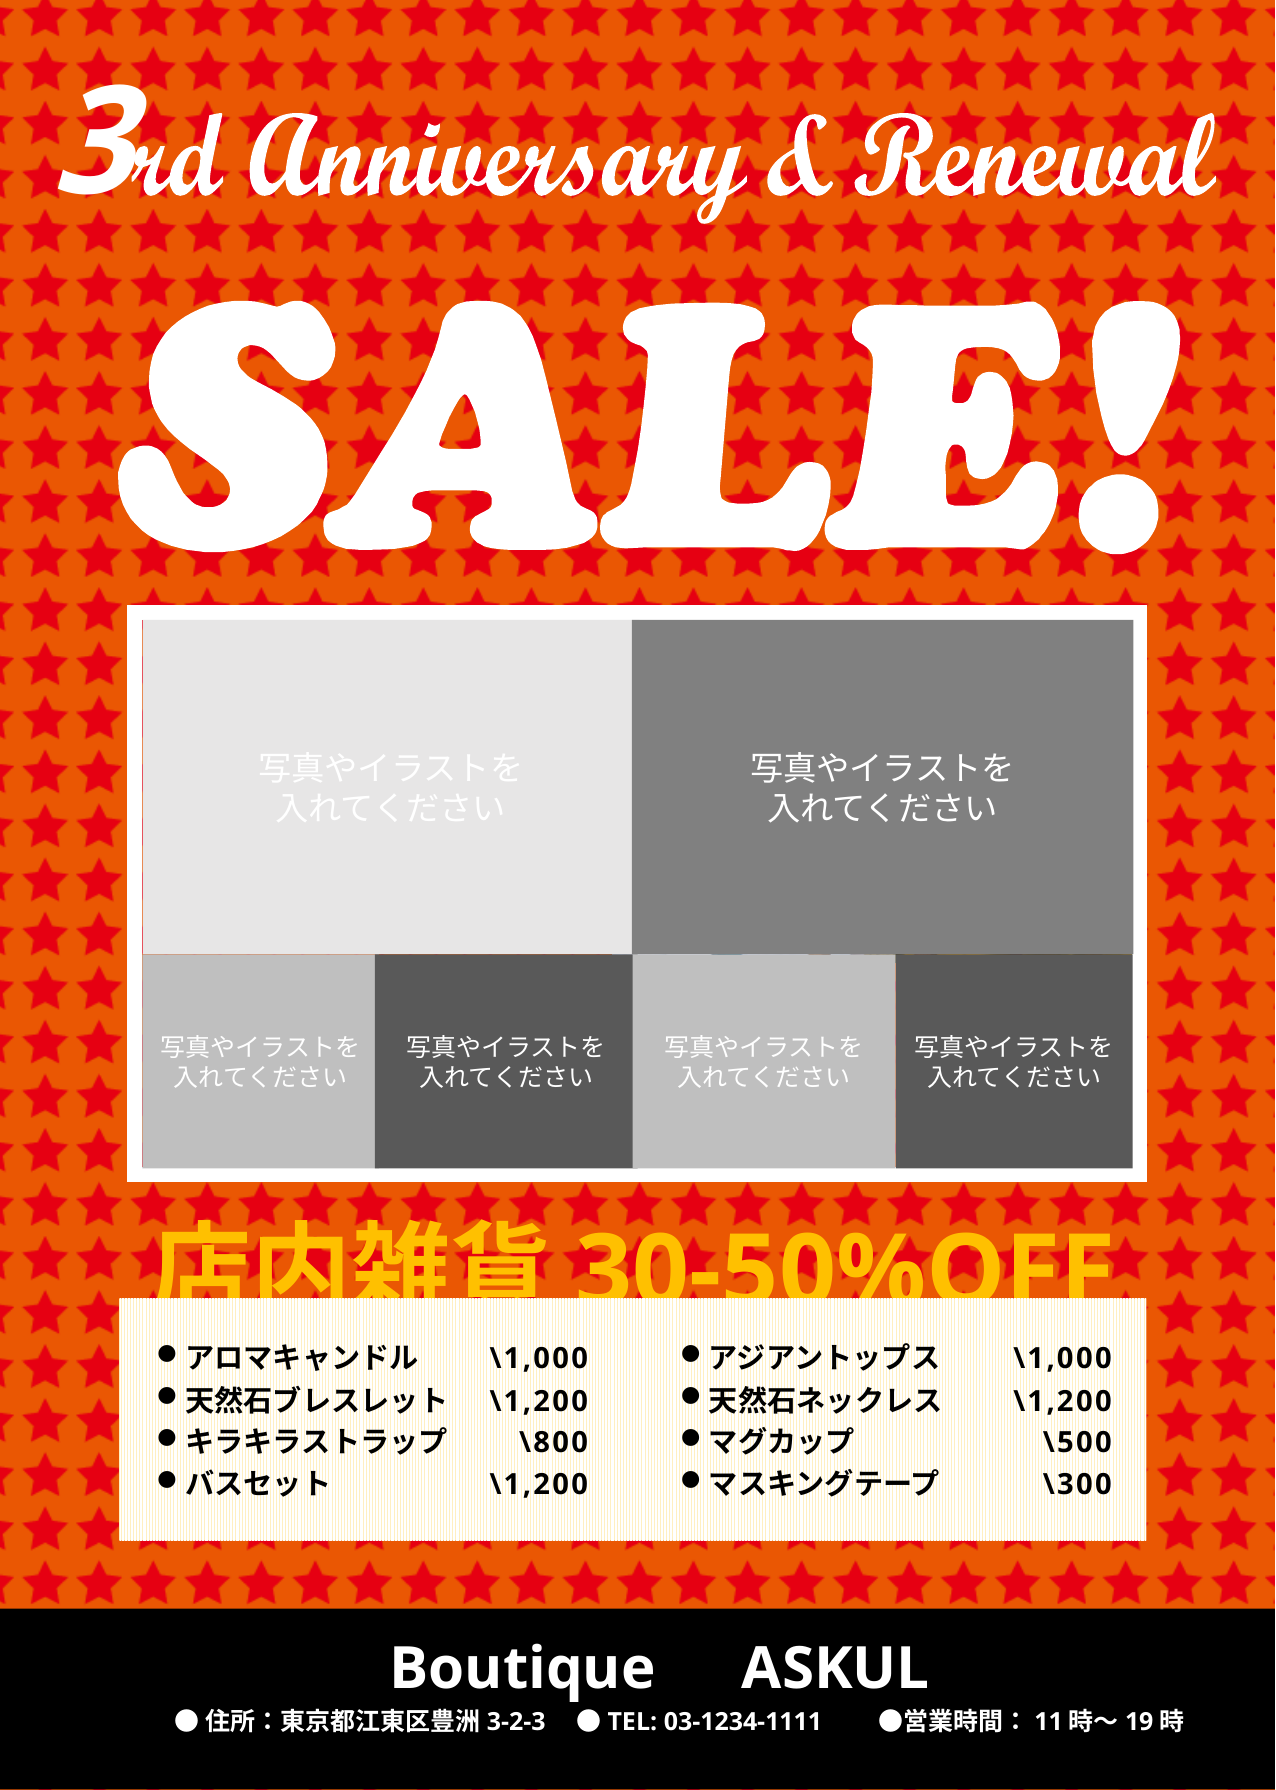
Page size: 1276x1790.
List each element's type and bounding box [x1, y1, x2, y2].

picture [0, 0, 1275, 1790]
text_box [664, 1325, 1140, 1511]
text_box [140, 1325, 616, 1511]
text_box [119, 302, 1180, 554]
